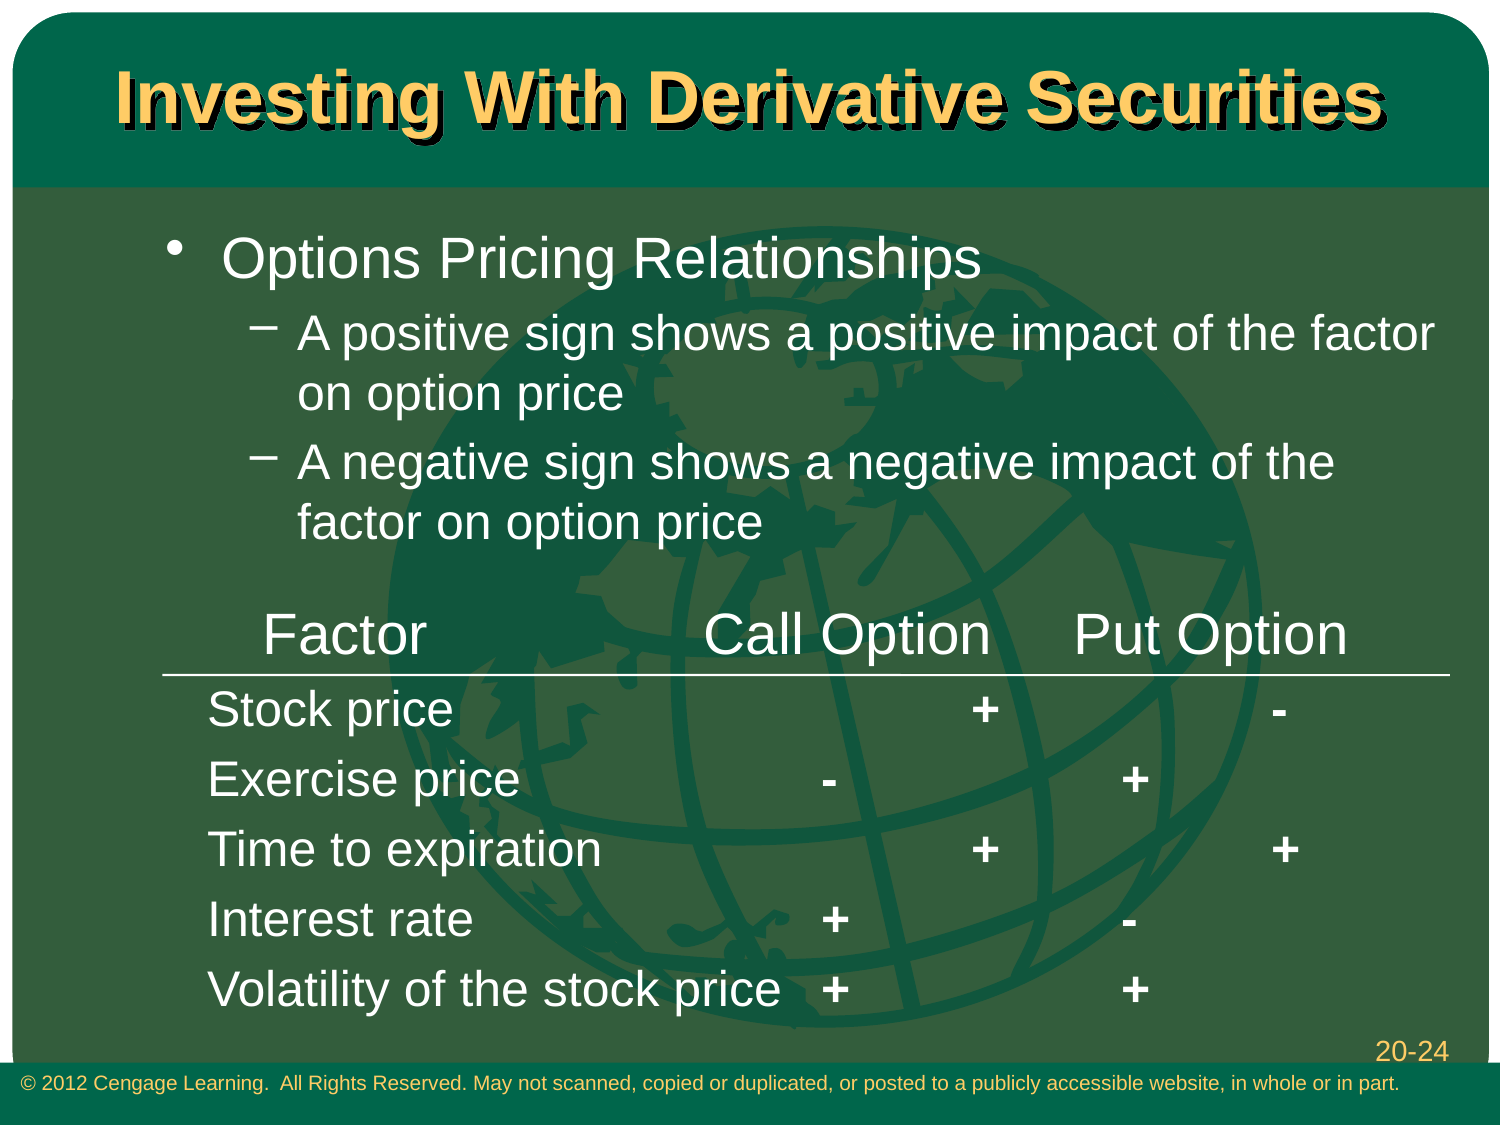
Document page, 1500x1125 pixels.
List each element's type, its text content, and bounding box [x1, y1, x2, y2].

title Investing With Derivative Securities [0, 0, 1500, 188]
slide_number 20-24 [1325, 1025, 1500, 1062]
list Options Pricing Relationships A positive sign shows a positive impact of the factor on option price A negative sign shows a negative impact of the factor on option price Factor Call Option Put Option Stock price + - Exercise price - + Time to expiration + + Interest rate + - Volatility of the stock price + + [150, 212, 1463, 1050]
footer © 2012 Cengage Learning. All Rights Reserved. May not scanned, copied or duplicated, or posted to a publicly accessible website, in whole or in part. [0, 1062, 1500, 1125]
